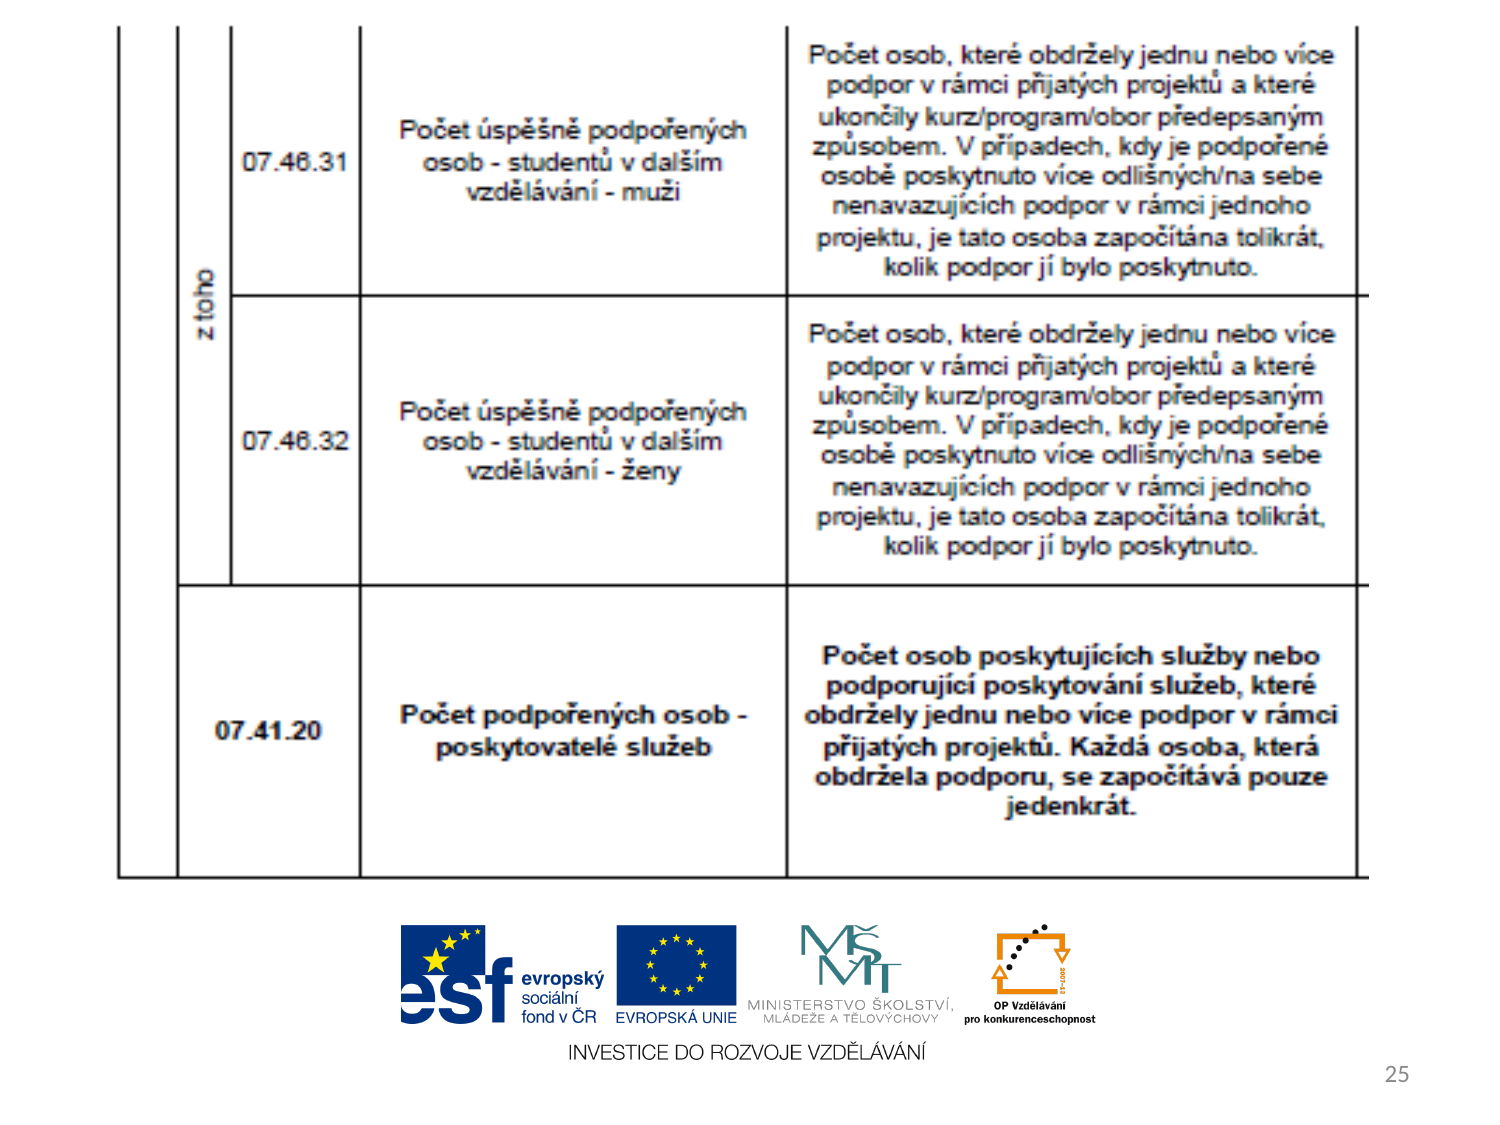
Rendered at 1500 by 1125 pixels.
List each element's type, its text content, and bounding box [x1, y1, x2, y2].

slide_number 25 [1074, 1042, 1425, 1103]
picture [399, 922, 1100, 1061]
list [98, 0, 1370, 892]
